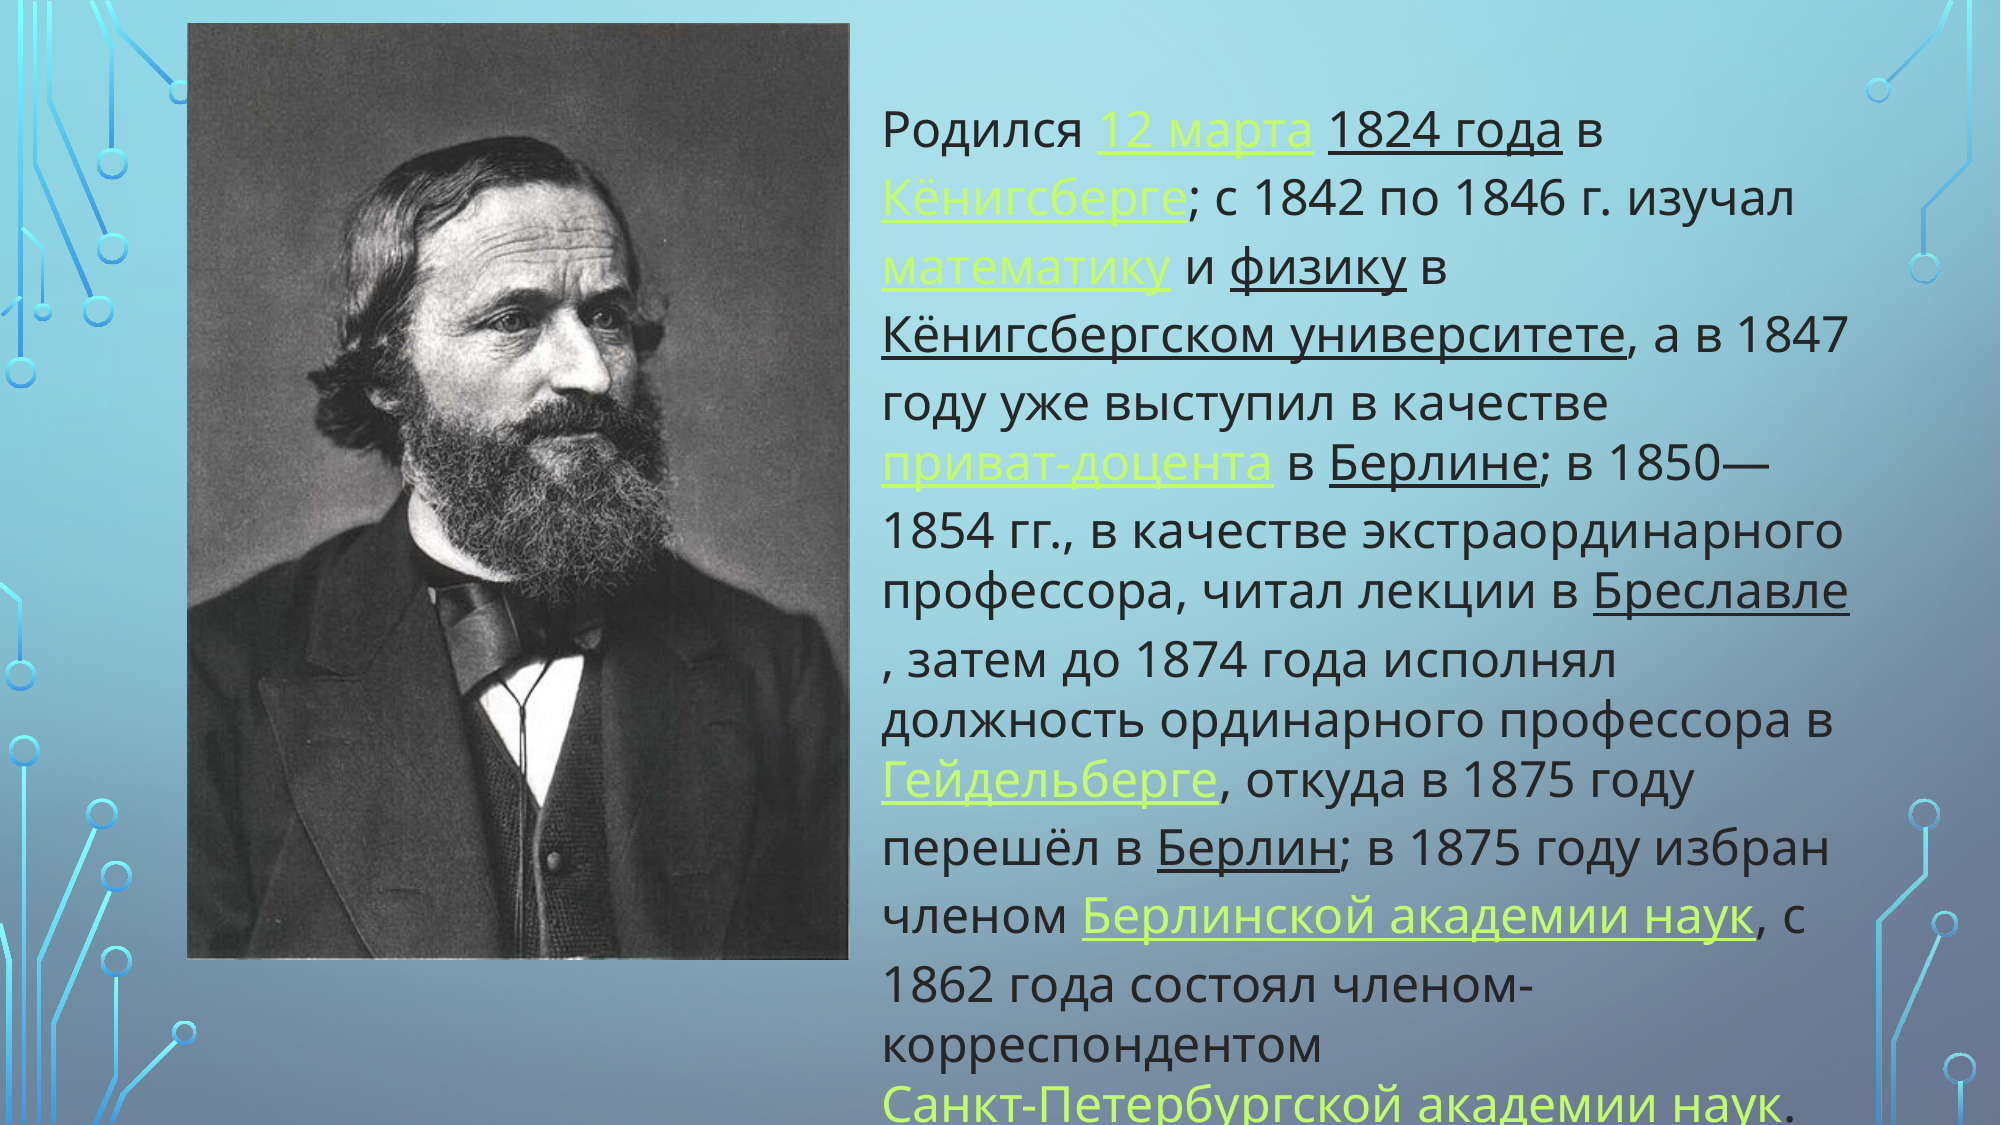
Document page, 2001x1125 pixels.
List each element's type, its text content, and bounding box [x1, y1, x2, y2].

picture [187, 23, 851, 960]
text_box Родился 12 марта 1824 года в Кёнигсберге; с 1842 по 1846 г. изучал математику и физику в Кёнигсбергском университете, а в 1847 году уже выступил в качестве приват-доцента в Берлине; в 1850—1854 гг., в качестве экстраординарного профессора, читал лекции в Бреславле, затем до 1874 года исполнял должность ординарного профессора в Гейдельберге, откуда в 1875 году перешёл в Берлин; в 1875 году избран членом Берлинской академии наук, с 1862 года состоял членом-корреспондентом Санкт-Петербургской академии наук. [866, 90, 1867, 1125]
